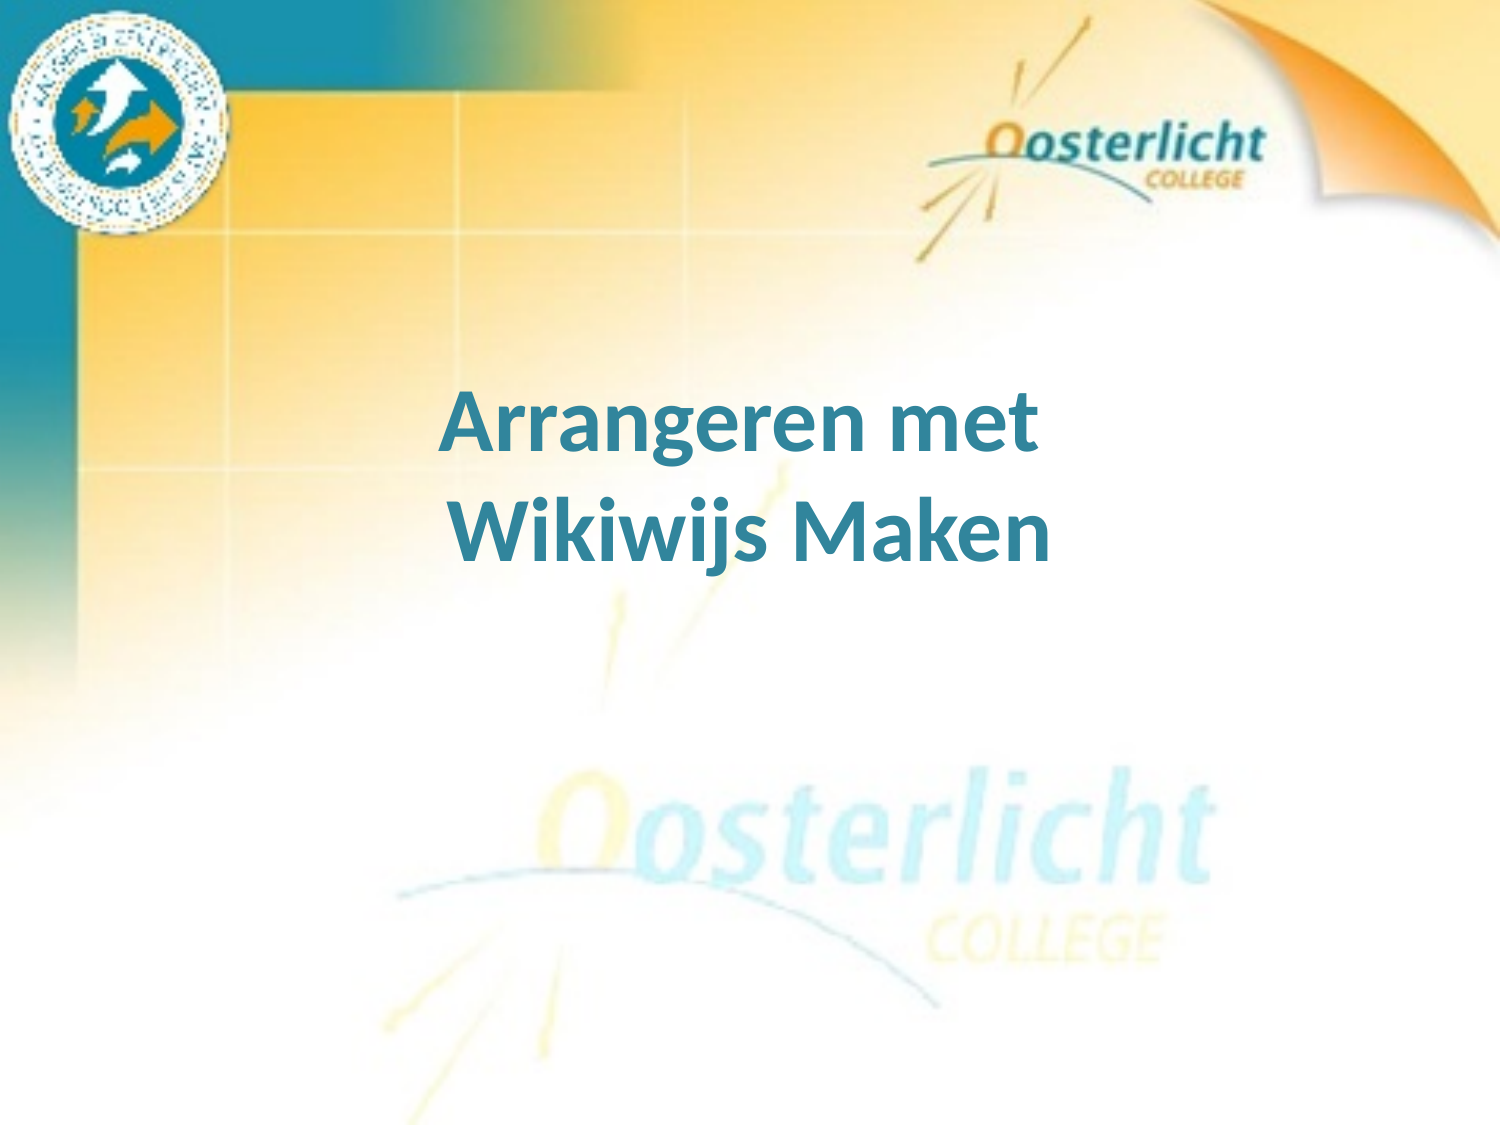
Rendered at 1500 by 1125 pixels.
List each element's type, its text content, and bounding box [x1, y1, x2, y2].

picture [0, 0, 1500, 1125]
title Arrangeren met Wikiwijs Maken [112, 349, 1388, 591]
